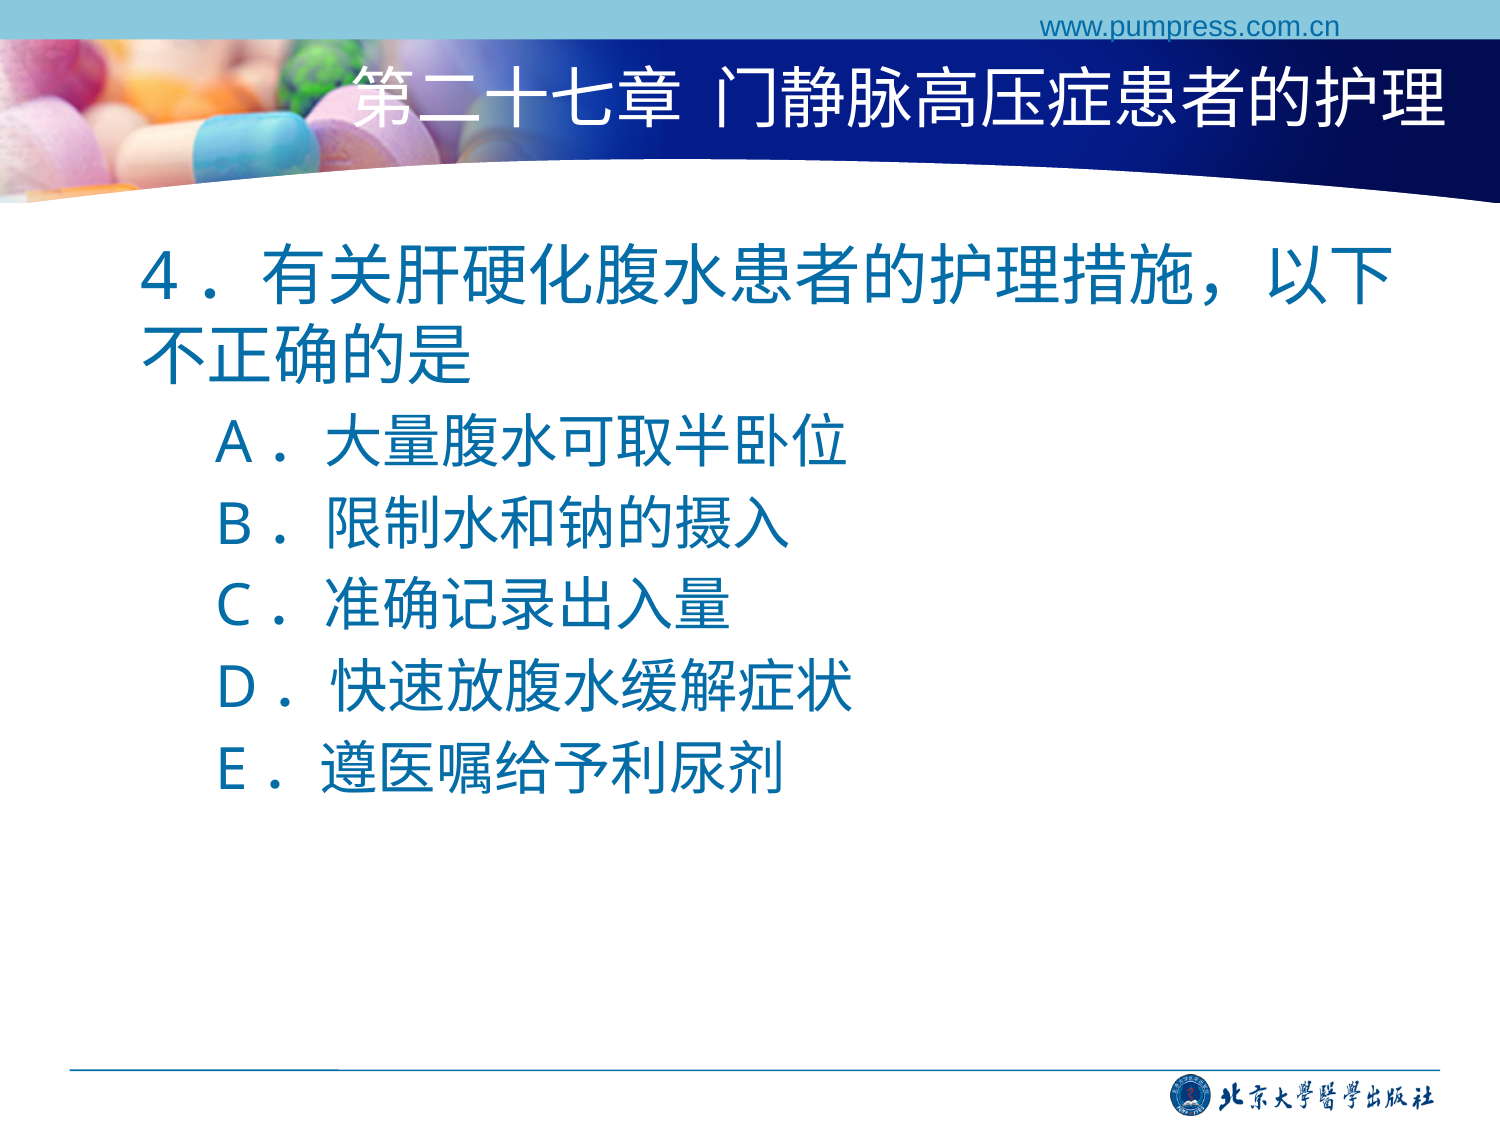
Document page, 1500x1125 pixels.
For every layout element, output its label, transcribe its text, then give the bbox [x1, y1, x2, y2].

picture [0, 40, 1500, 203]
list 4．有关肝硬化腹水患者的护理措施，以下不正确的是 A．大量腹水可取半卧位 B．限制水和钠的摄入 C．准确记录出入量 D．快速放腹水缓解症状 E．遵医嘱给予利尿剂 [49, 224, 1463, 1026]
slide_number www.pumpress.com.cn [1025, 0, 1463, 38]
picture [1170, 1074, 1436, 1118]
title 第二十七章 门静脉高压症患者的护理 [137, 49, 1463, 143]
